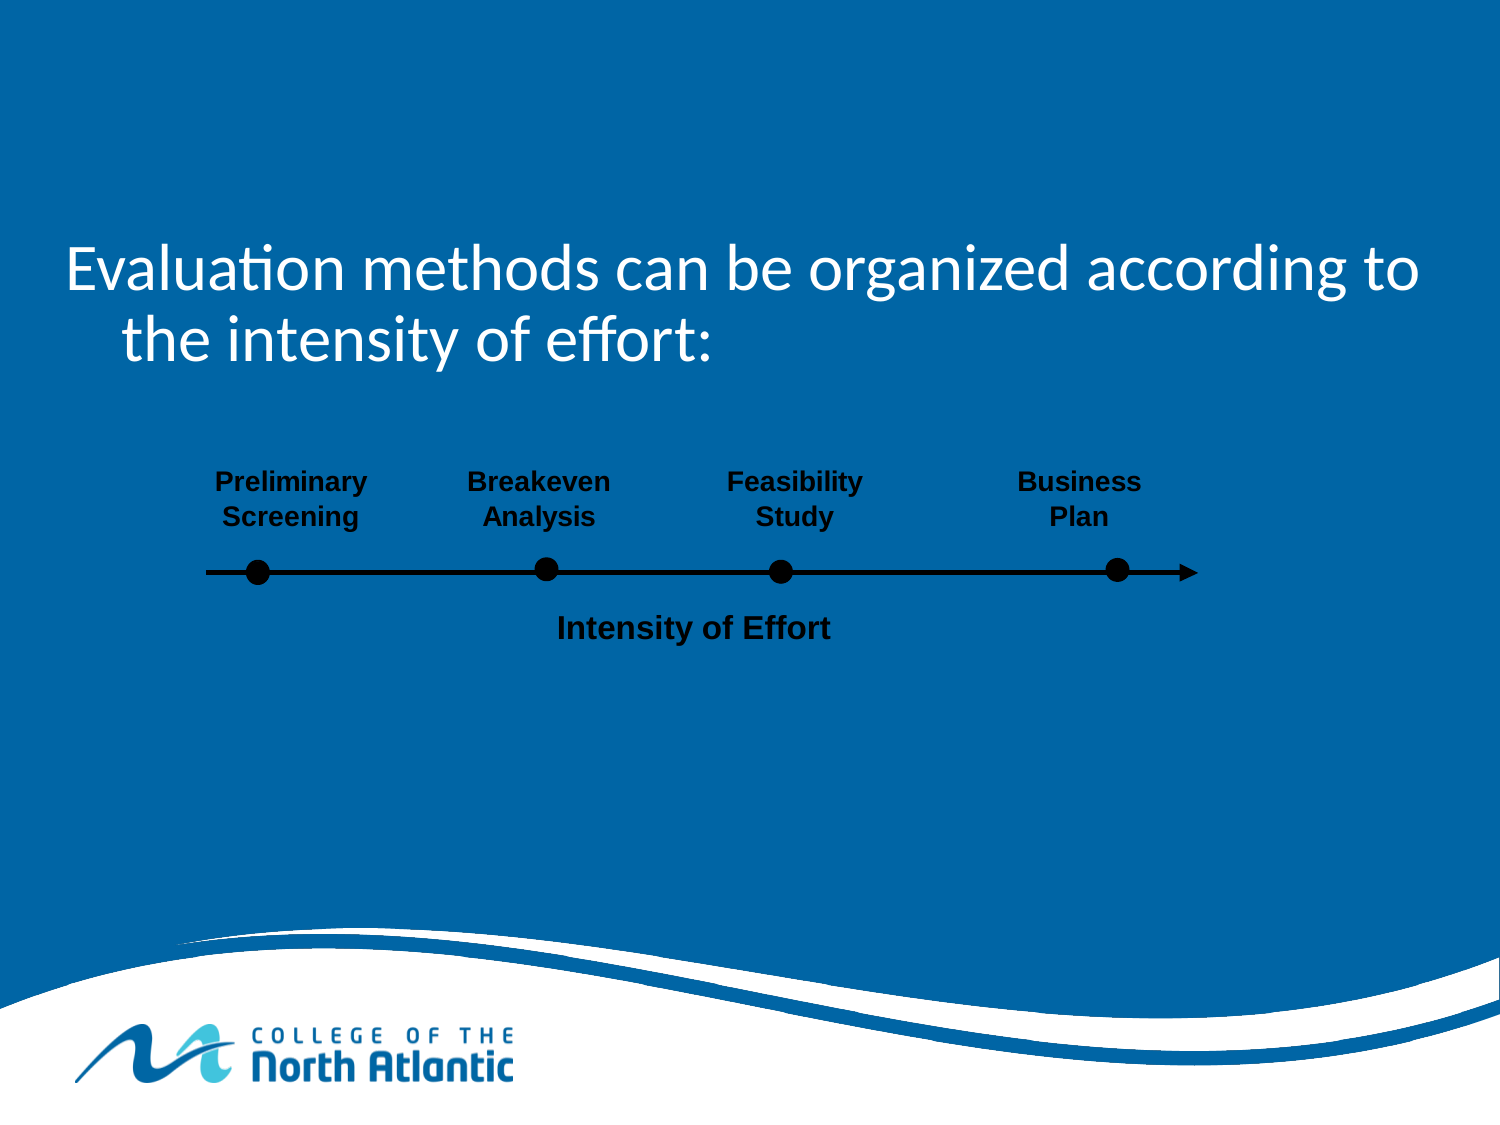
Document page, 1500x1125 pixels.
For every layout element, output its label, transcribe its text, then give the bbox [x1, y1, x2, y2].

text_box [199, 462, 1201, 661]
list Evaluation methods can be organized according to the intensity of effort: [50, 224, 1438, 438]
picture [0, 928, 1500, 1125]
